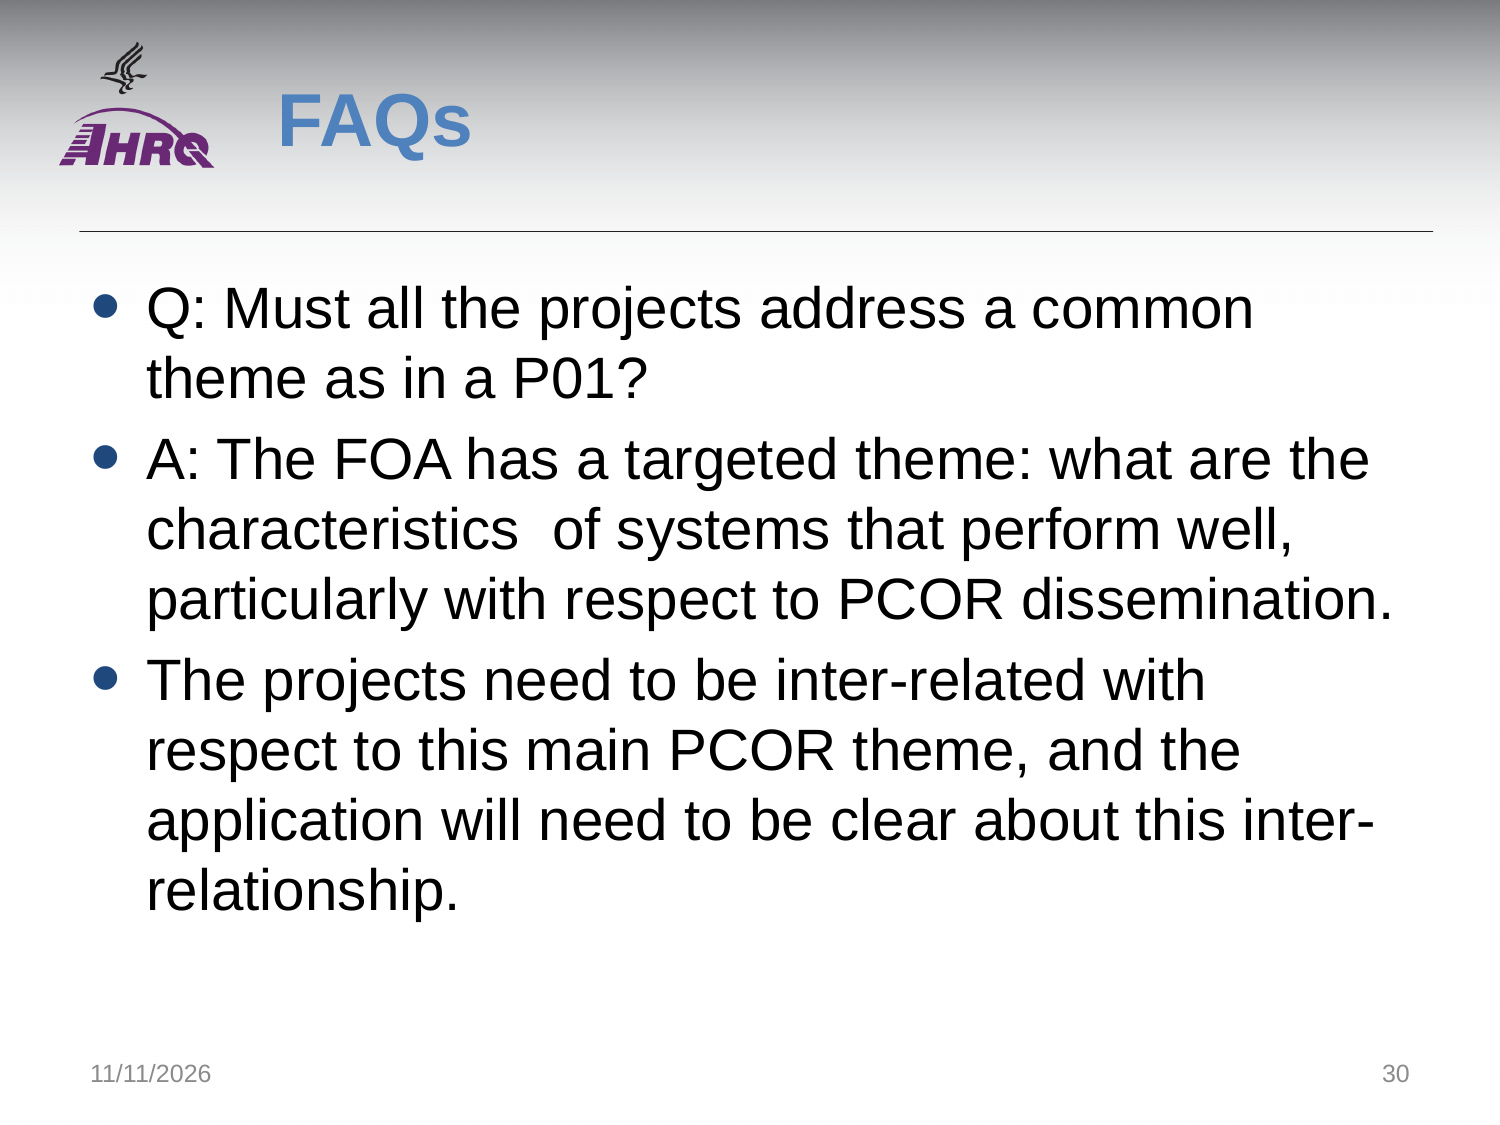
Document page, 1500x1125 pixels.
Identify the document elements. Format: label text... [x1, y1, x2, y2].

picture [0, 0, 1500, 1125]
title FAQs [262, 45, 1425, 188]
list Q: Must all the projects address a common theme as in a P01? A: The FOA has a targeted theme: what are the characteristics of systems that perform well, particularly with respect to PCOR dissemination. The projects need to be inter-related with respect to this main PCOR theme, and the application will need to be clear about this inter-relationship. [75, 262, 1425, 1005]
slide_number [75, 1042, 425, 1103]
slide_number 30 [1074, 1042, 1425, 1103]
